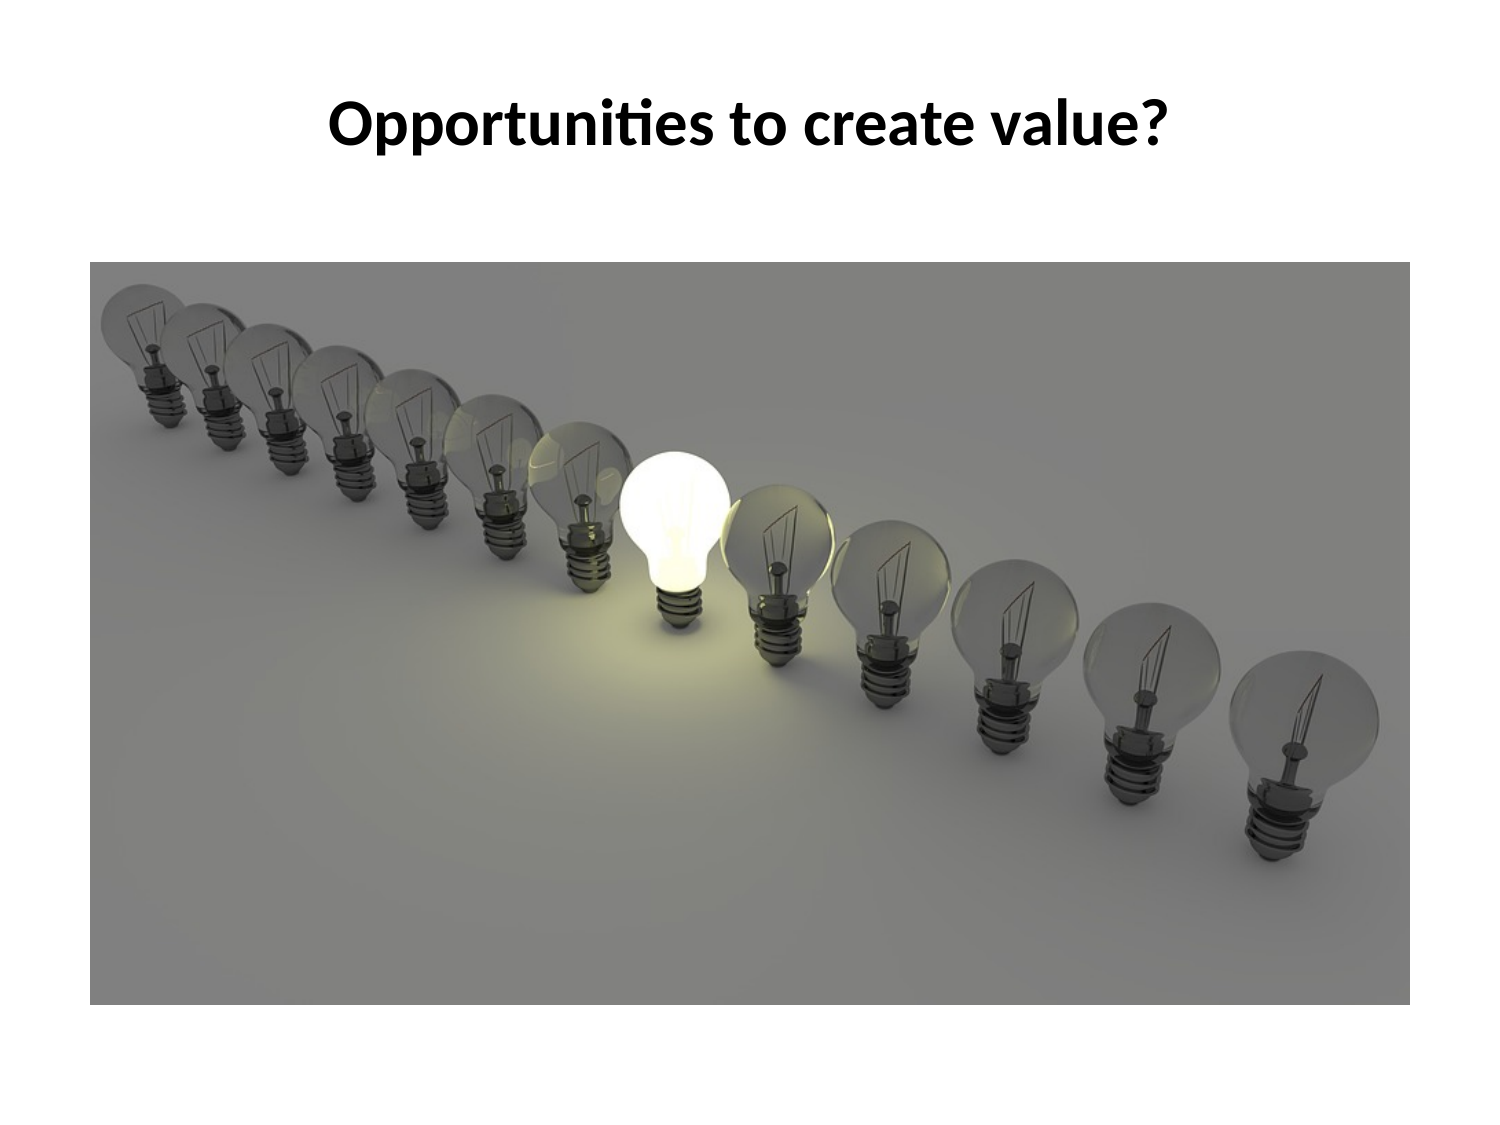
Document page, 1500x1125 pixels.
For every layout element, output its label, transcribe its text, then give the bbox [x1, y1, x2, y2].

title Opportunities to create value? [75, 24, 1425, 213]
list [89, 262, 1411, 1006]
